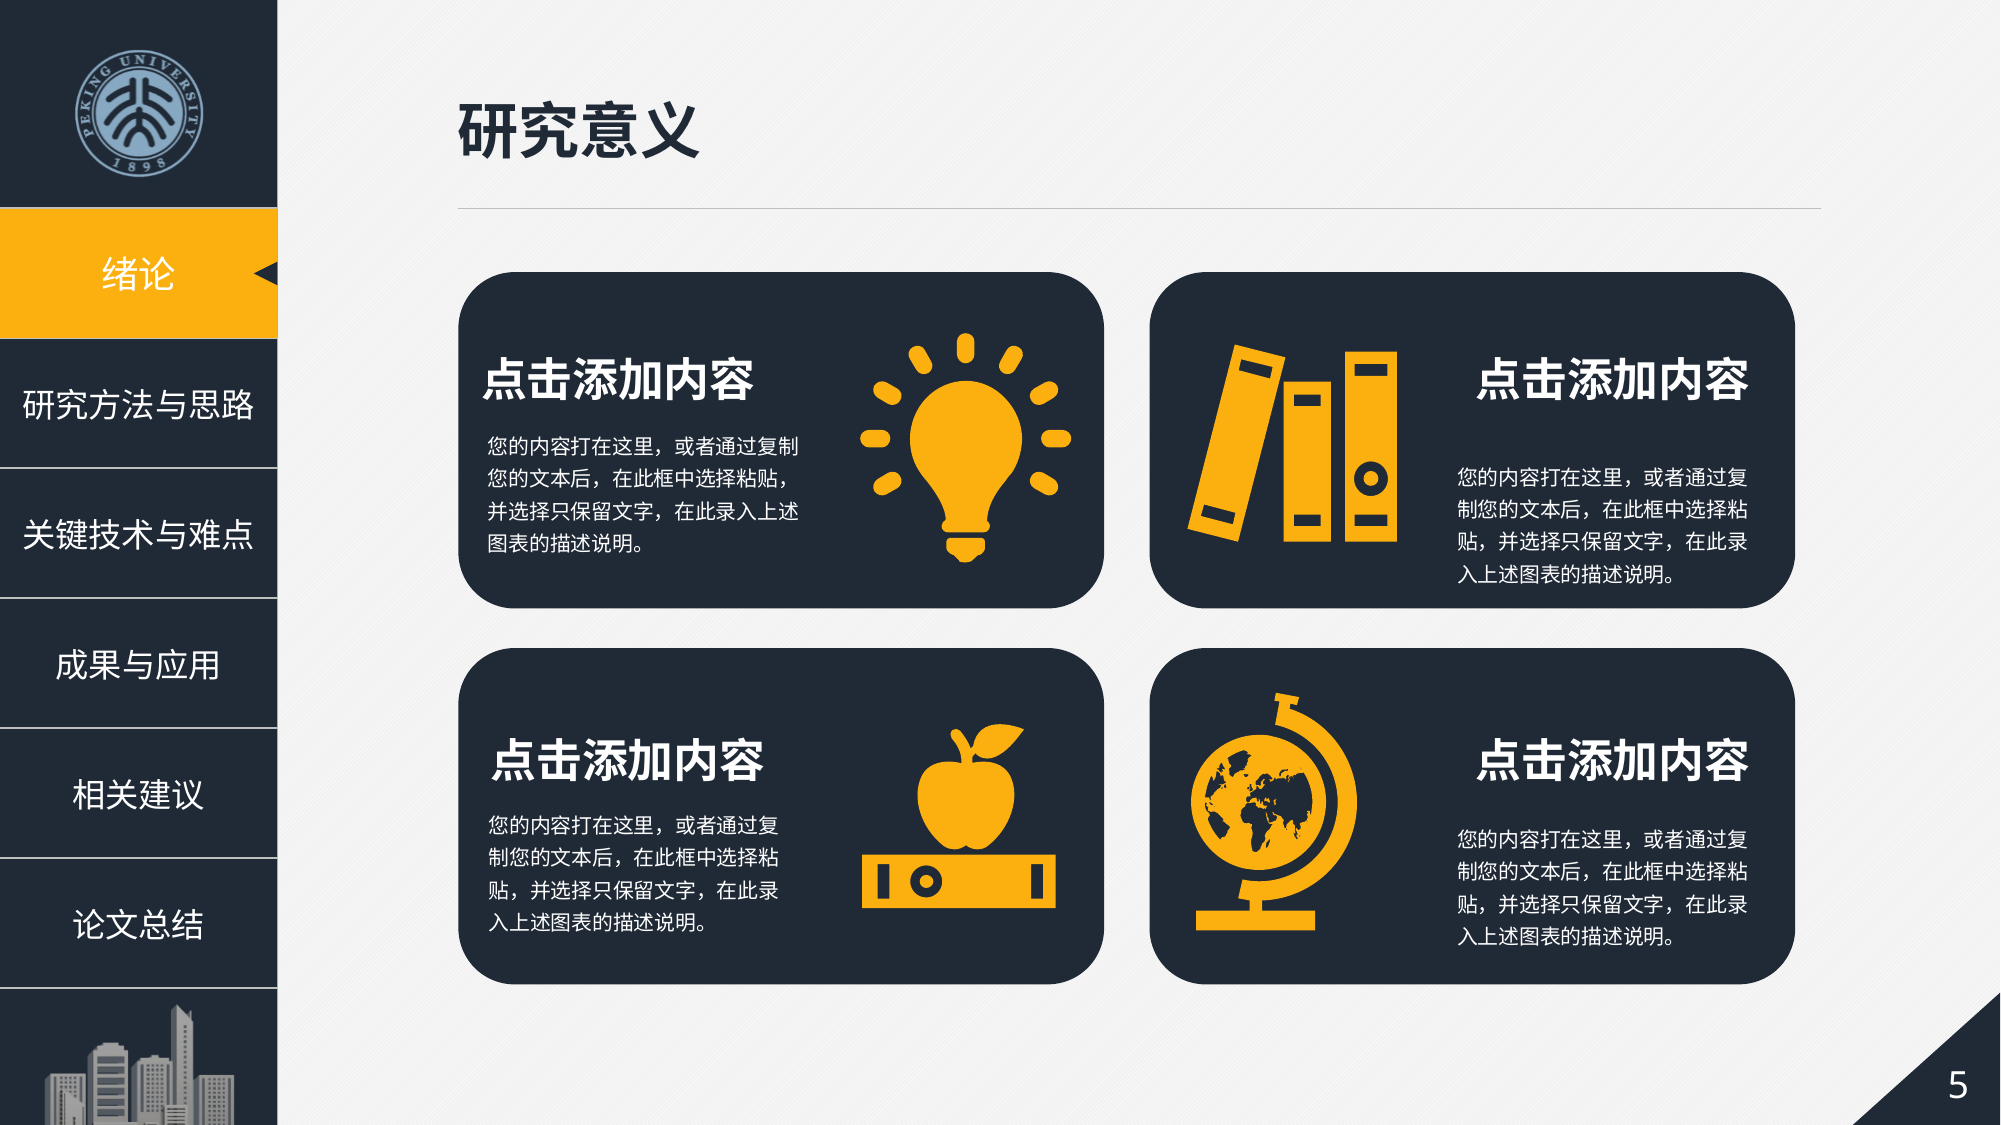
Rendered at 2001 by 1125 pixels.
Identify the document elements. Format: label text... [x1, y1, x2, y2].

picture [16, 1004, 260, 1125]
text_box [1345, 351, 1397, 542]
text_box 您的内容打在这里，或者通过复制您的文本后，在此框中选择粘贴，并选择只保留文字，在此录入上述图表的描述说明。 [1442, 449, 1767, 594]
text_box [457, 647, 1106, 986]
text_box [908, 345, 933, 375]
text_box [457, 271, 1106, 610]
text_box [860, 429, 891, 448]
text_box [1187, 344, 1286, 542]
text_box [946, 537, 985, 563]
text_box [1191, 734, 1327, 871]
text_box [873, 471, 902, 496]
text_box [1029, 381, 1059, 405]
text_box [1148, 647, 1797, 986]
text_box 点击添加内容 [1460, 343, 1766, 413]
text_box [909, 380, 1023, 533]
text_box [1196, 692, 1358, 931]
text_box [1029, 471, 1059, 496]
text_box [1041, 429, 1072, 448]
text_box 点击添加内容 [475, 724, 780, 795]
text_box 点击添加内容 [1460, 724, 1766, 795]
text_box [999, 345, 1023, 375]
text_box [862, 854, 1056, 909]
text_box [1283, 381, 1331, 542]
text_box 您的内容打在这里，或者通过复制您的文本后，在此框中选择粘贴，并选择只保留文字，在此录入上述图表的描述说明。 [1442, 811, 1767, 956]
text_box [873, 381, 902, 405]
text_box 研究意义 [442, 84, 717, 173]
text_box [917, 724, 1025, 850]
text_box [956, 333, 975, 364]
text_box 您的内容打在这里，或者通过复制您的文本后，在此框中选择粘贴，并选择只保留文字，在此录入上述图表的描述说明。 [472, 418, 825, 564]
text_box [1148, 271, 1797, 610]
text_box 您的内容打在这里，或者通过复制您的文本后，在此框中选择粘贴，并选择只保留文字，在此录入上述图表的描述说明。 [473, 797, 808, 943]
text_box 点击添加内容 [466, 343, 771, 413]
